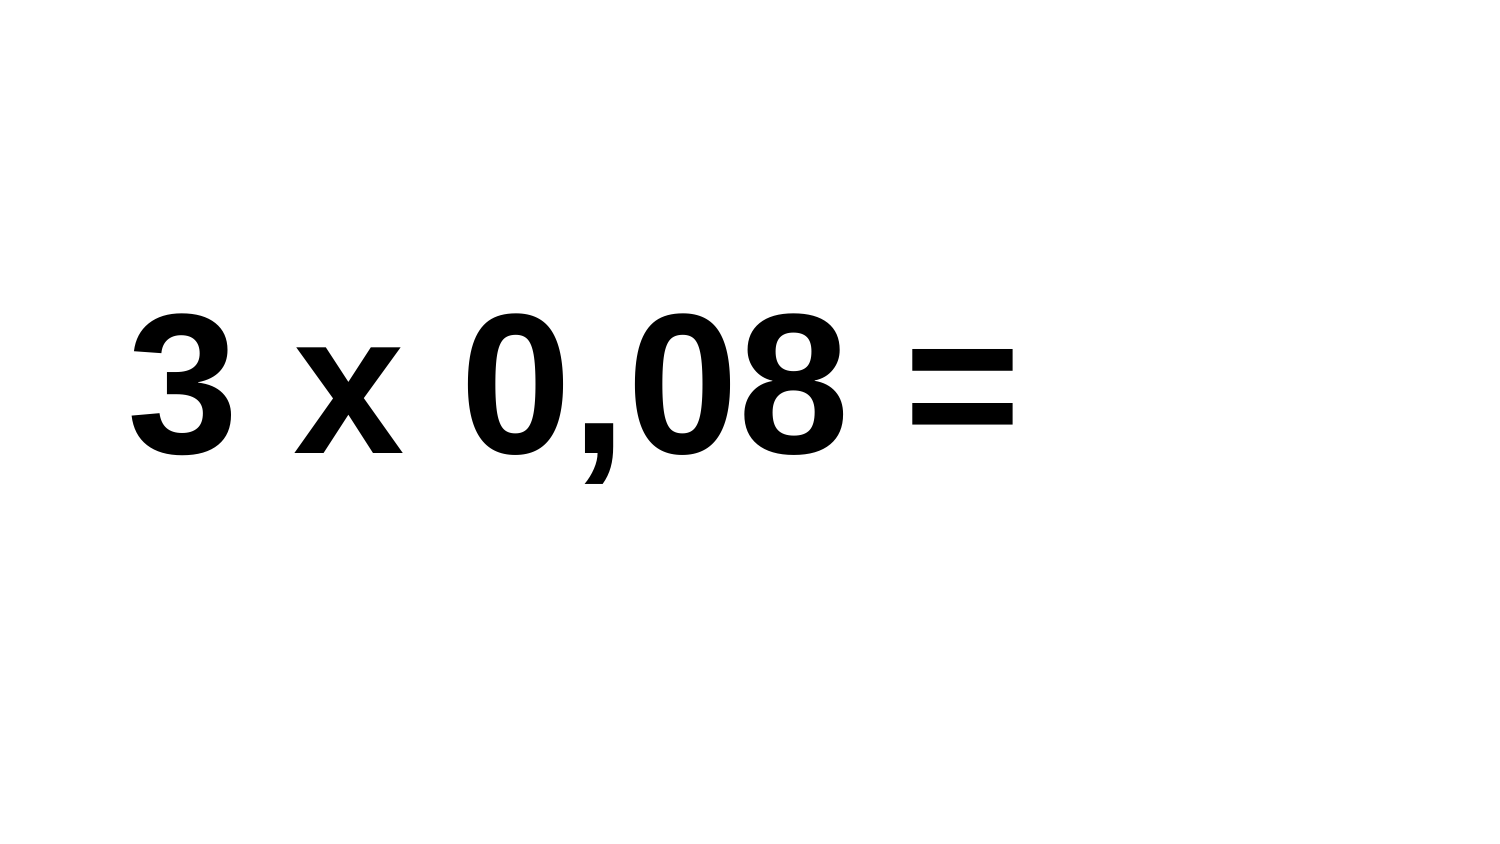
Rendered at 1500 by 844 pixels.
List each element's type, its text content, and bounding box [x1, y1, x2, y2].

text_box 3 x 0,08 = [112, 318, 1388, 509]
